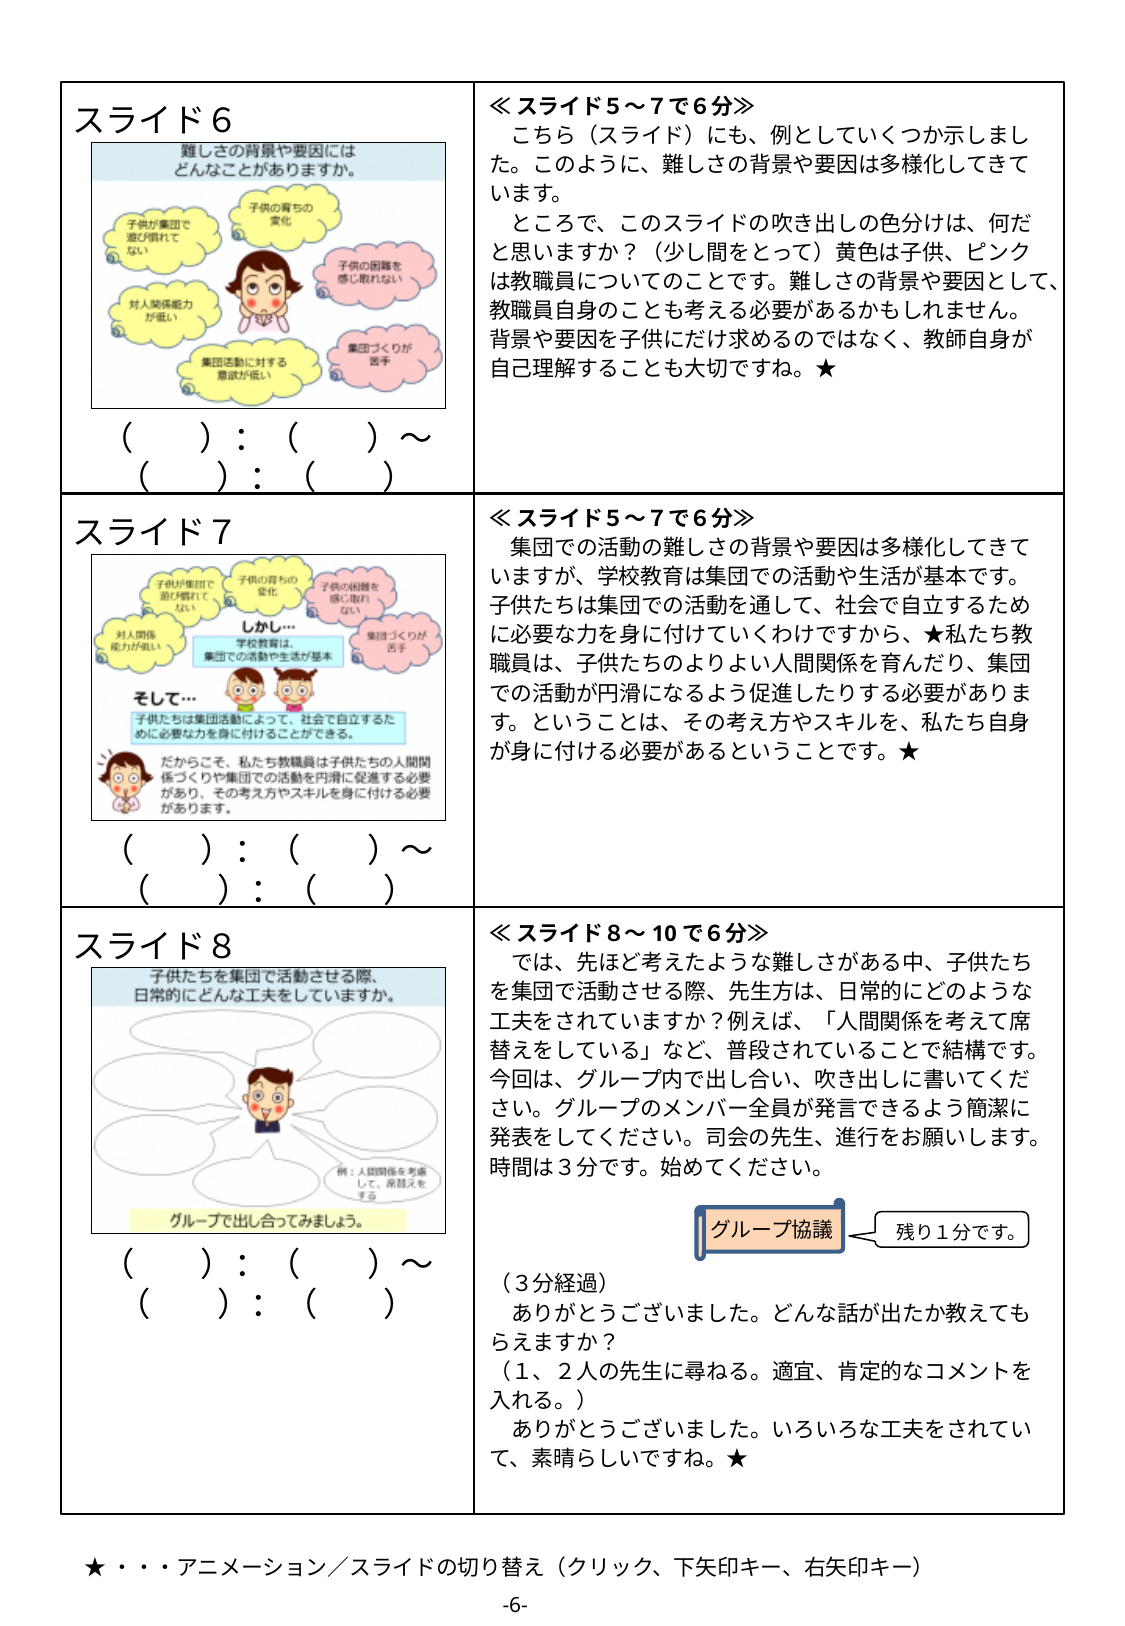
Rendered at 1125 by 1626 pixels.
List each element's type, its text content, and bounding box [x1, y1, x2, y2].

picture [90, 141, 446, 409]
text_box ★・・・アニメーション／スライドの切り替え（クリック、下矢印キー、右矢印キー） [69, 1546, 950, 1588]
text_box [60, 81, 1065, 494]
picture [90, 554, 446, 821]
text_box -6- [487, 1588, 633, 1625]
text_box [60, 906, 1065, 1514]
picture [90, 967, 446, 1234]
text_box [60, 500, 1065, 906]
